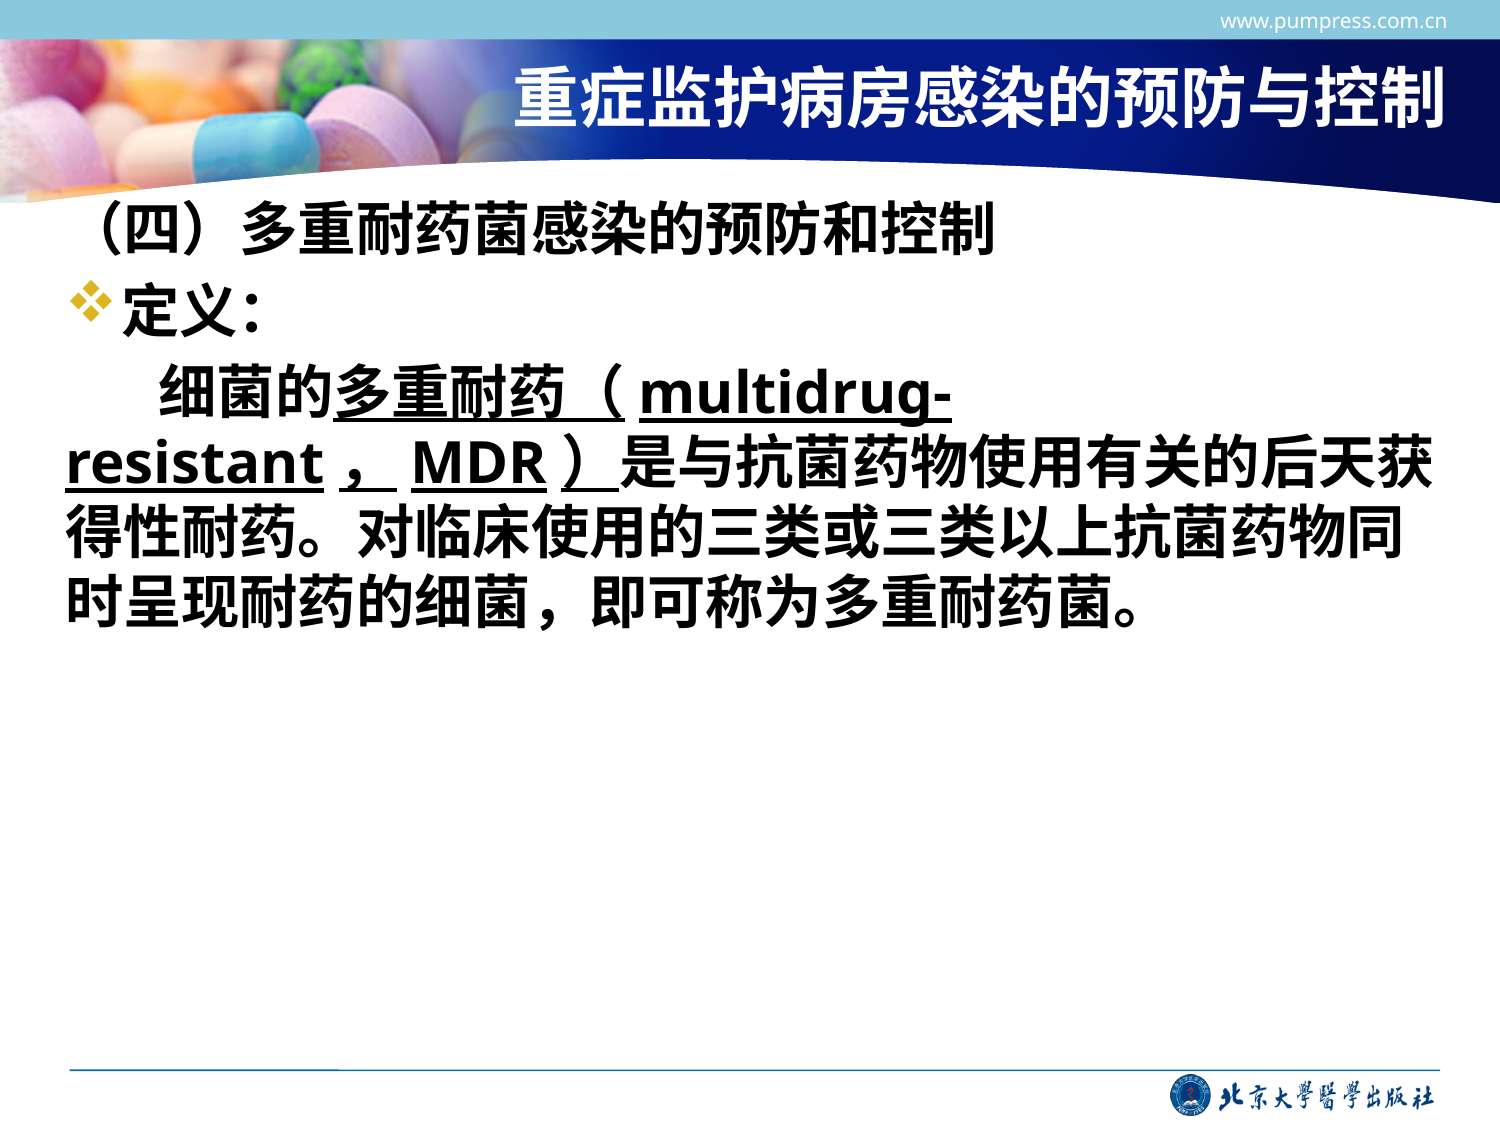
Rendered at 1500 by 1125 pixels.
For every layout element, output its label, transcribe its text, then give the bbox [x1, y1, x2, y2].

picture [0, 40, 1500, 203]
picture [1170, 1074, 1436, 1118]
title 重症监护病房感染的预防与控制 [137, 50, 1463, 143]
slide_number www.pumpress.com.cn [1024, 0, 1463, 38]
list （四）多重耐药菌感染的预防和控制 定义： 细菌的多重耐药（multidrug-resistant，MDR）是与抗菌药物使用有关的后天获得性耐药。对临床使用的三类或三类以上抗菌药物同时呈现耐药的细菌，即可称为多重耐药菌。 [50, 184, 1463, 985]
